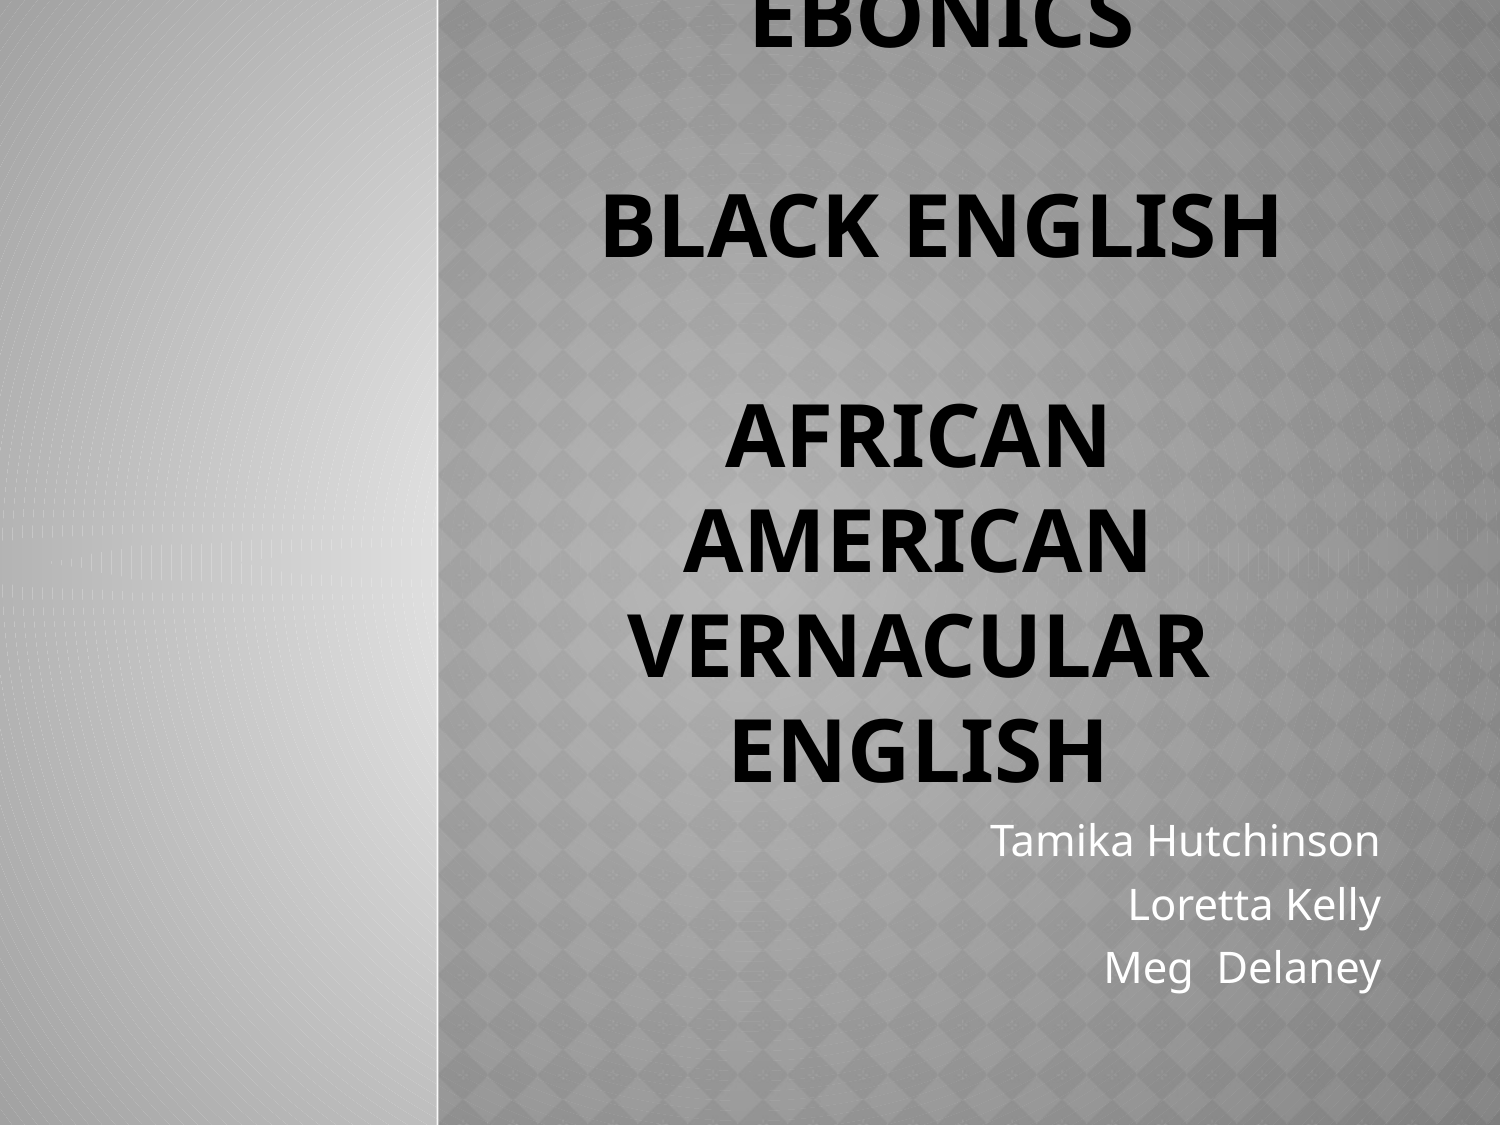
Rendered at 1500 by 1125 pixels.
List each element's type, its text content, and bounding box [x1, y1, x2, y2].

title Ebonics Black English African american Vernacular english [500, 662, 1338, 800]
subtitle Tamika Hutchinson Loretta Kelly Meg Delaney [549, 812, 1389, 994]
